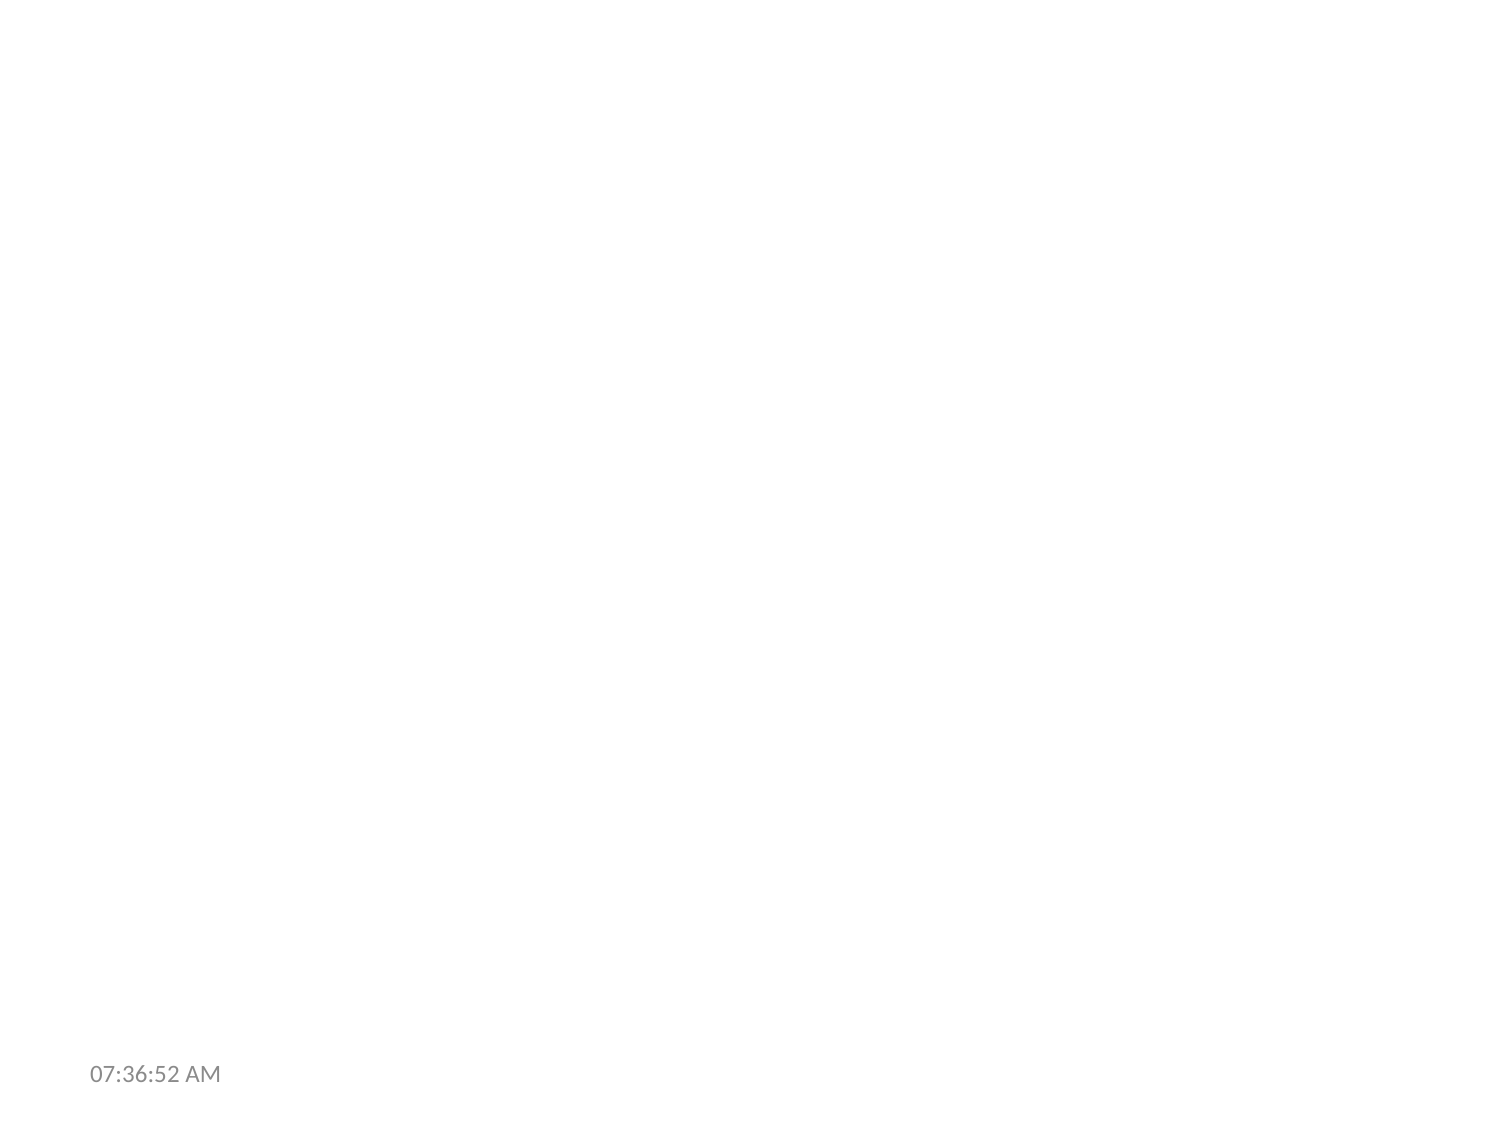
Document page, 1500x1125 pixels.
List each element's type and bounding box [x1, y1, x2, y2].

slide_number [75, 1042, 425, 1103]
